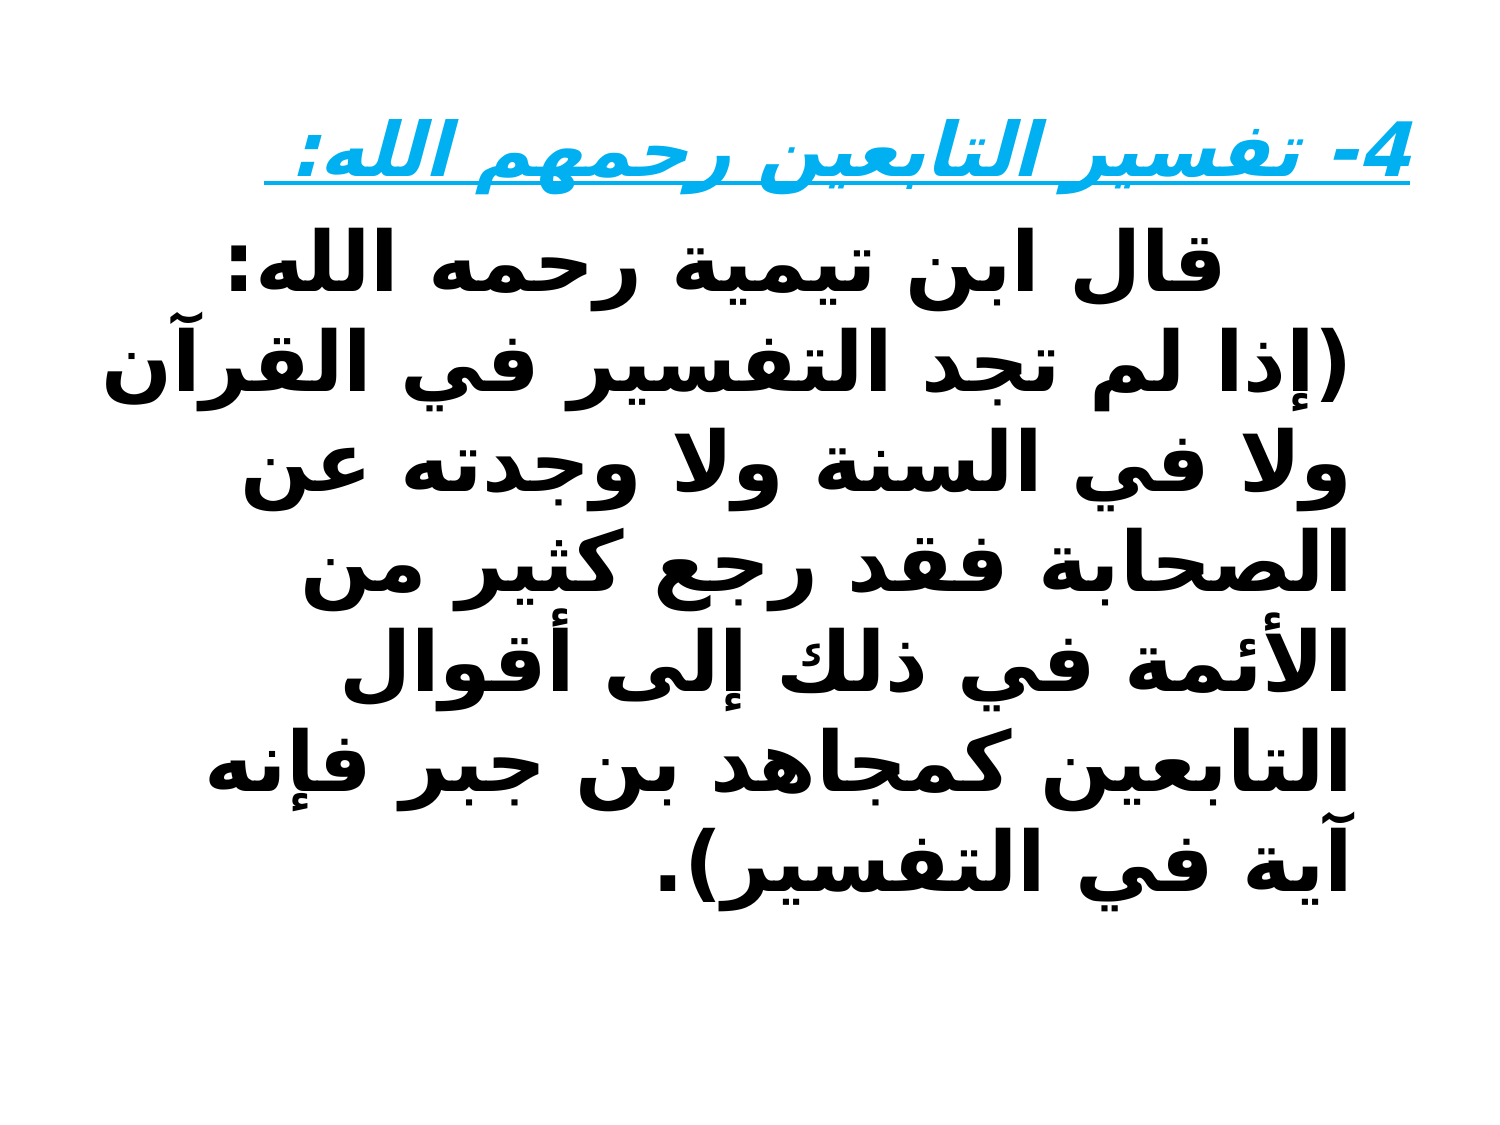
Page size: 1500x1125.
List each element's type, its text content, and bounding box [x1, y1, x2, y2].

list 4- تفسير التابعين رحمهم الله: قال ابن تيمية رحمه الله: (إذا لم تجد التفسير في القرآن ولا في السنة ولا وجدته عن الصحابة فقد رجع كثير من الأئمة في ذلك إلى أقوال التابعين كمجاهد بن جبر فإنه آية في التفسير). [75, 93, 1425, 786]
